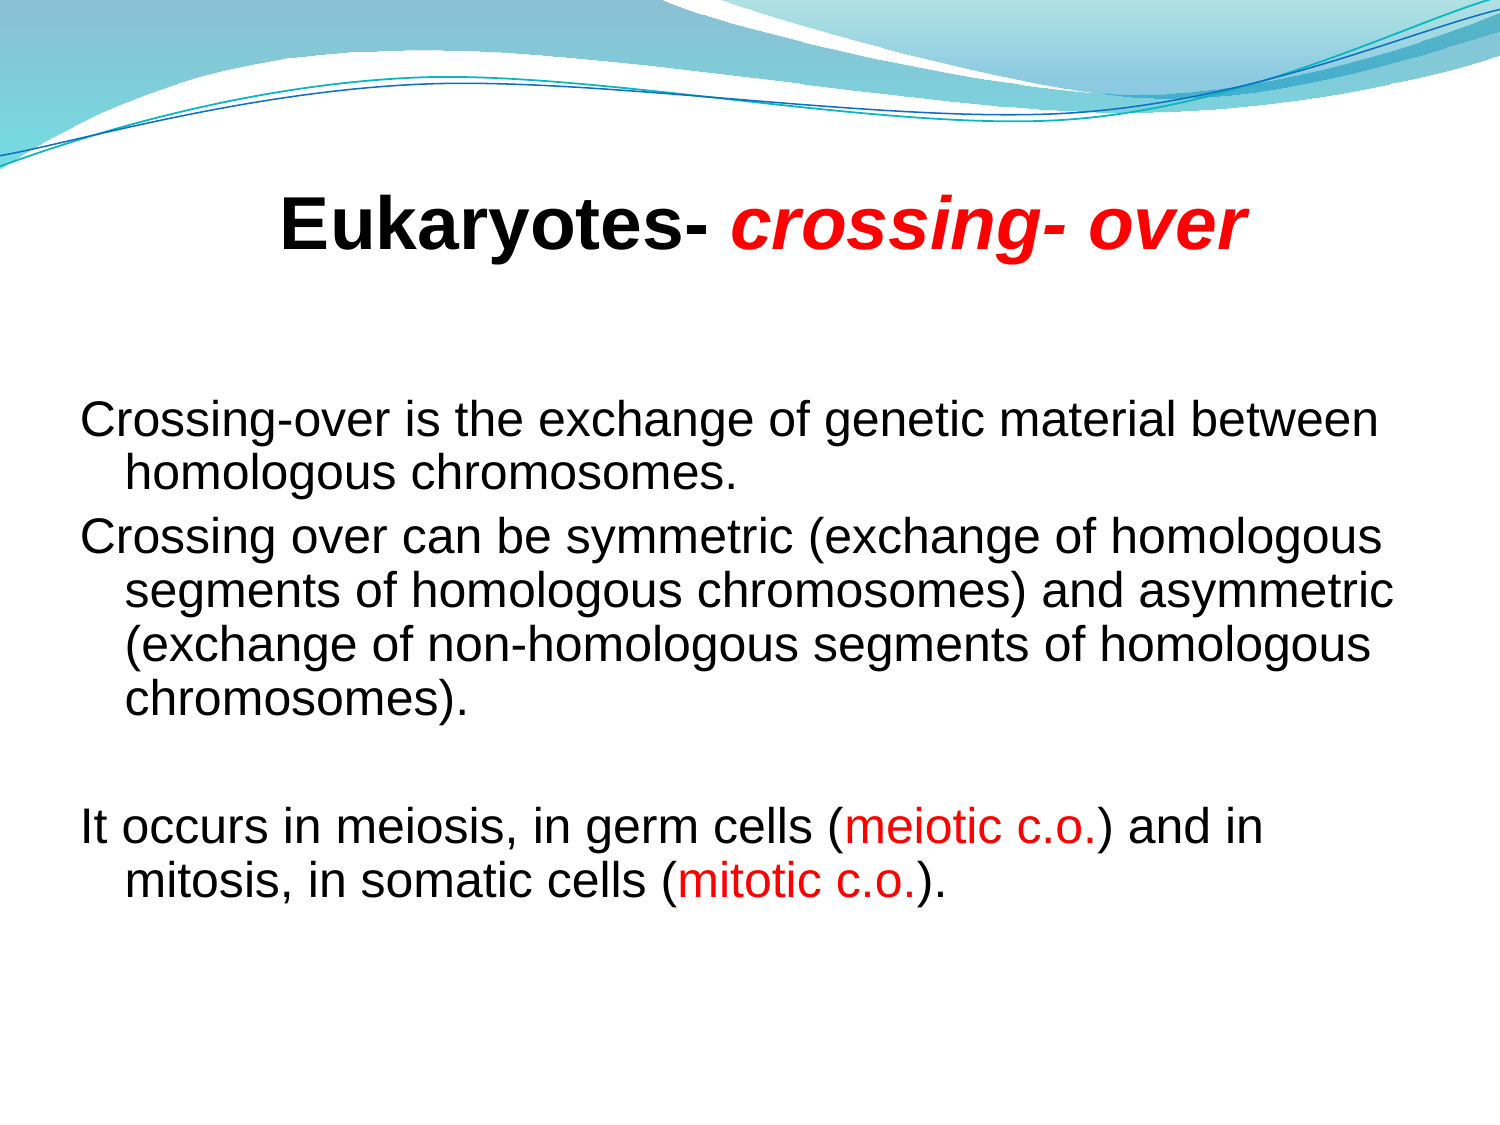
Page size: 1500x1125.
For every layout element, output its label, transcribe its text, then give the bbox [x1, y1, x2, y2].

list Crossing-over is the exchange of genetic material between homologous chromosomes. Crossing over can be symmetric (exchange of homologous segments of homologous chromosomes) and asymmetric (exchange of non-homologous segments of homologous chromosomes). It occurs in meiosis, in germ cells (meiotic c.o.) and in mitosis, in somatic cells (mitotic c.o.). [64, 385, 1459, 1059]
title Еukaryotes- crossing- over [88, 125, 1439, 313]
